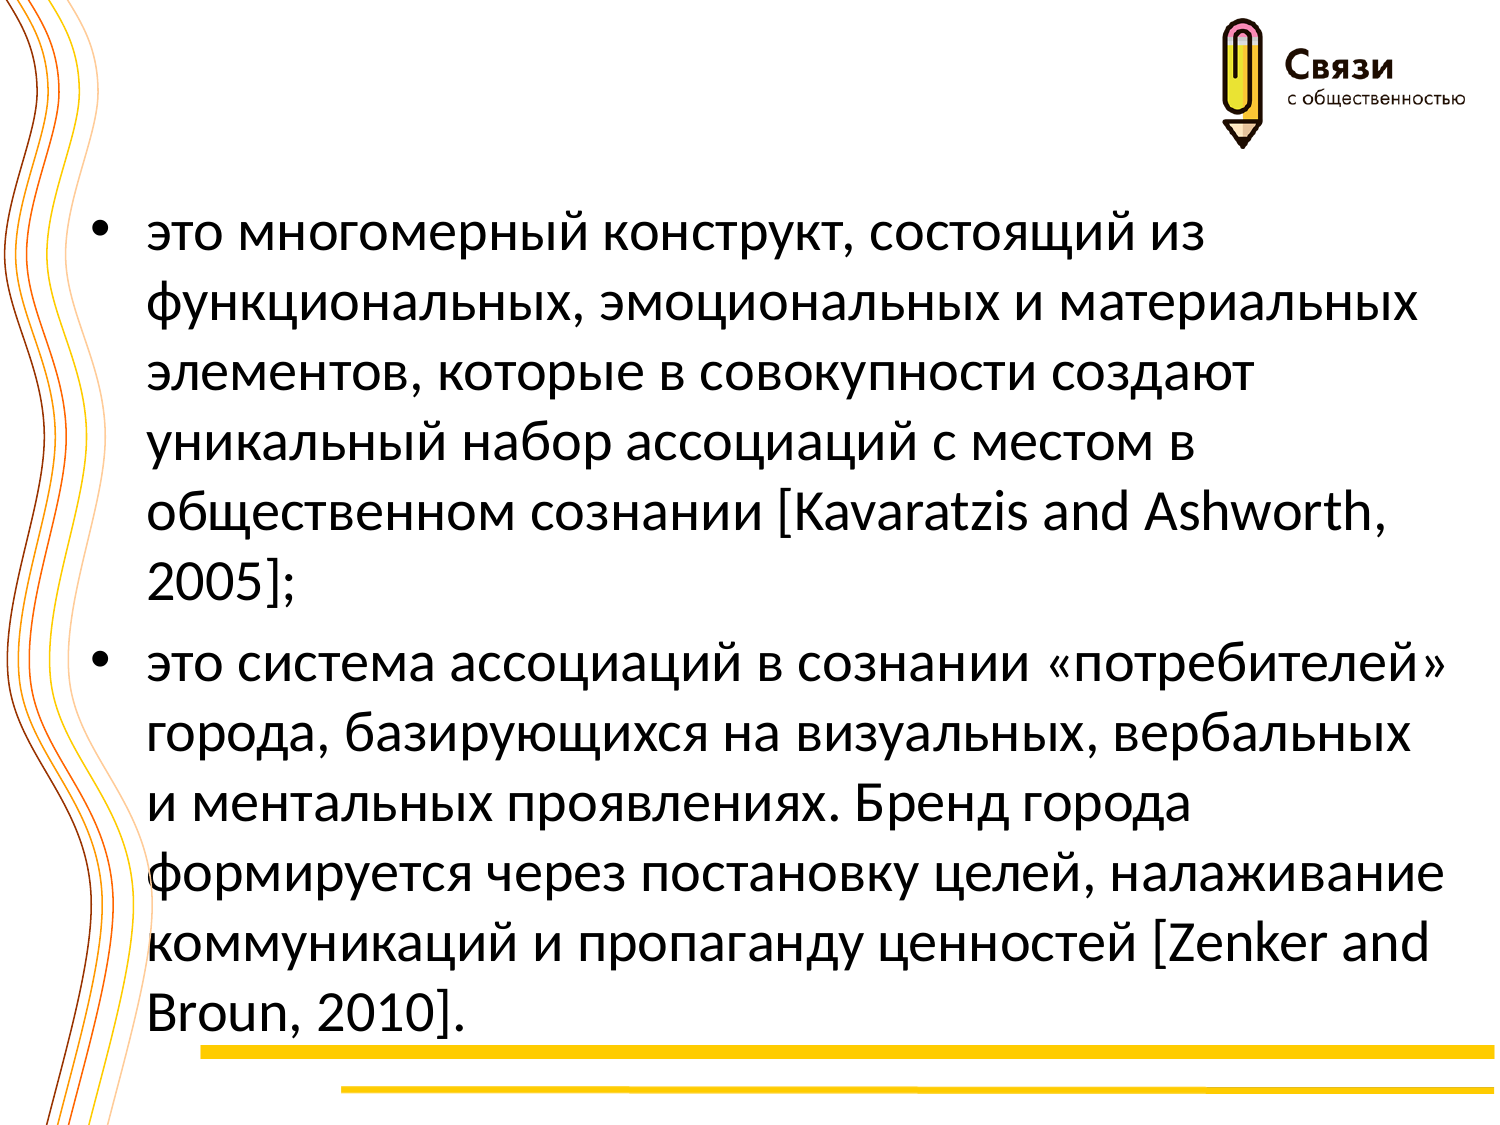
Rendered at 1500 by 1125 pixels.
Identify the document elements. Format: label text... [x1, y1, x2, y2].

picture [339, 1086, 1495, 1095]
picture [1222, 18, 1472, 150]
picture [199, 1045, 1495, 1059]
list это многомерный конструкт, состоящий из функциональных, эмоциональных и материальных элементов, которые в совокупности создают уникальный набор ассоциаций с местом в общественном сознании [Kavaratzis and Ashworth, 2005]; это система ассоциаций в сознании «потребителей» города, базирующихся на визуальных, вербальных и ментальных проявлениях. Бренд города формируется через постановку целей, налаживание коммуникаций и пропаганду ценностей [Zenker and Broun, 2010]. [213, 184, 1472, 1005]
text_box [4, 0, 207, 1125]
